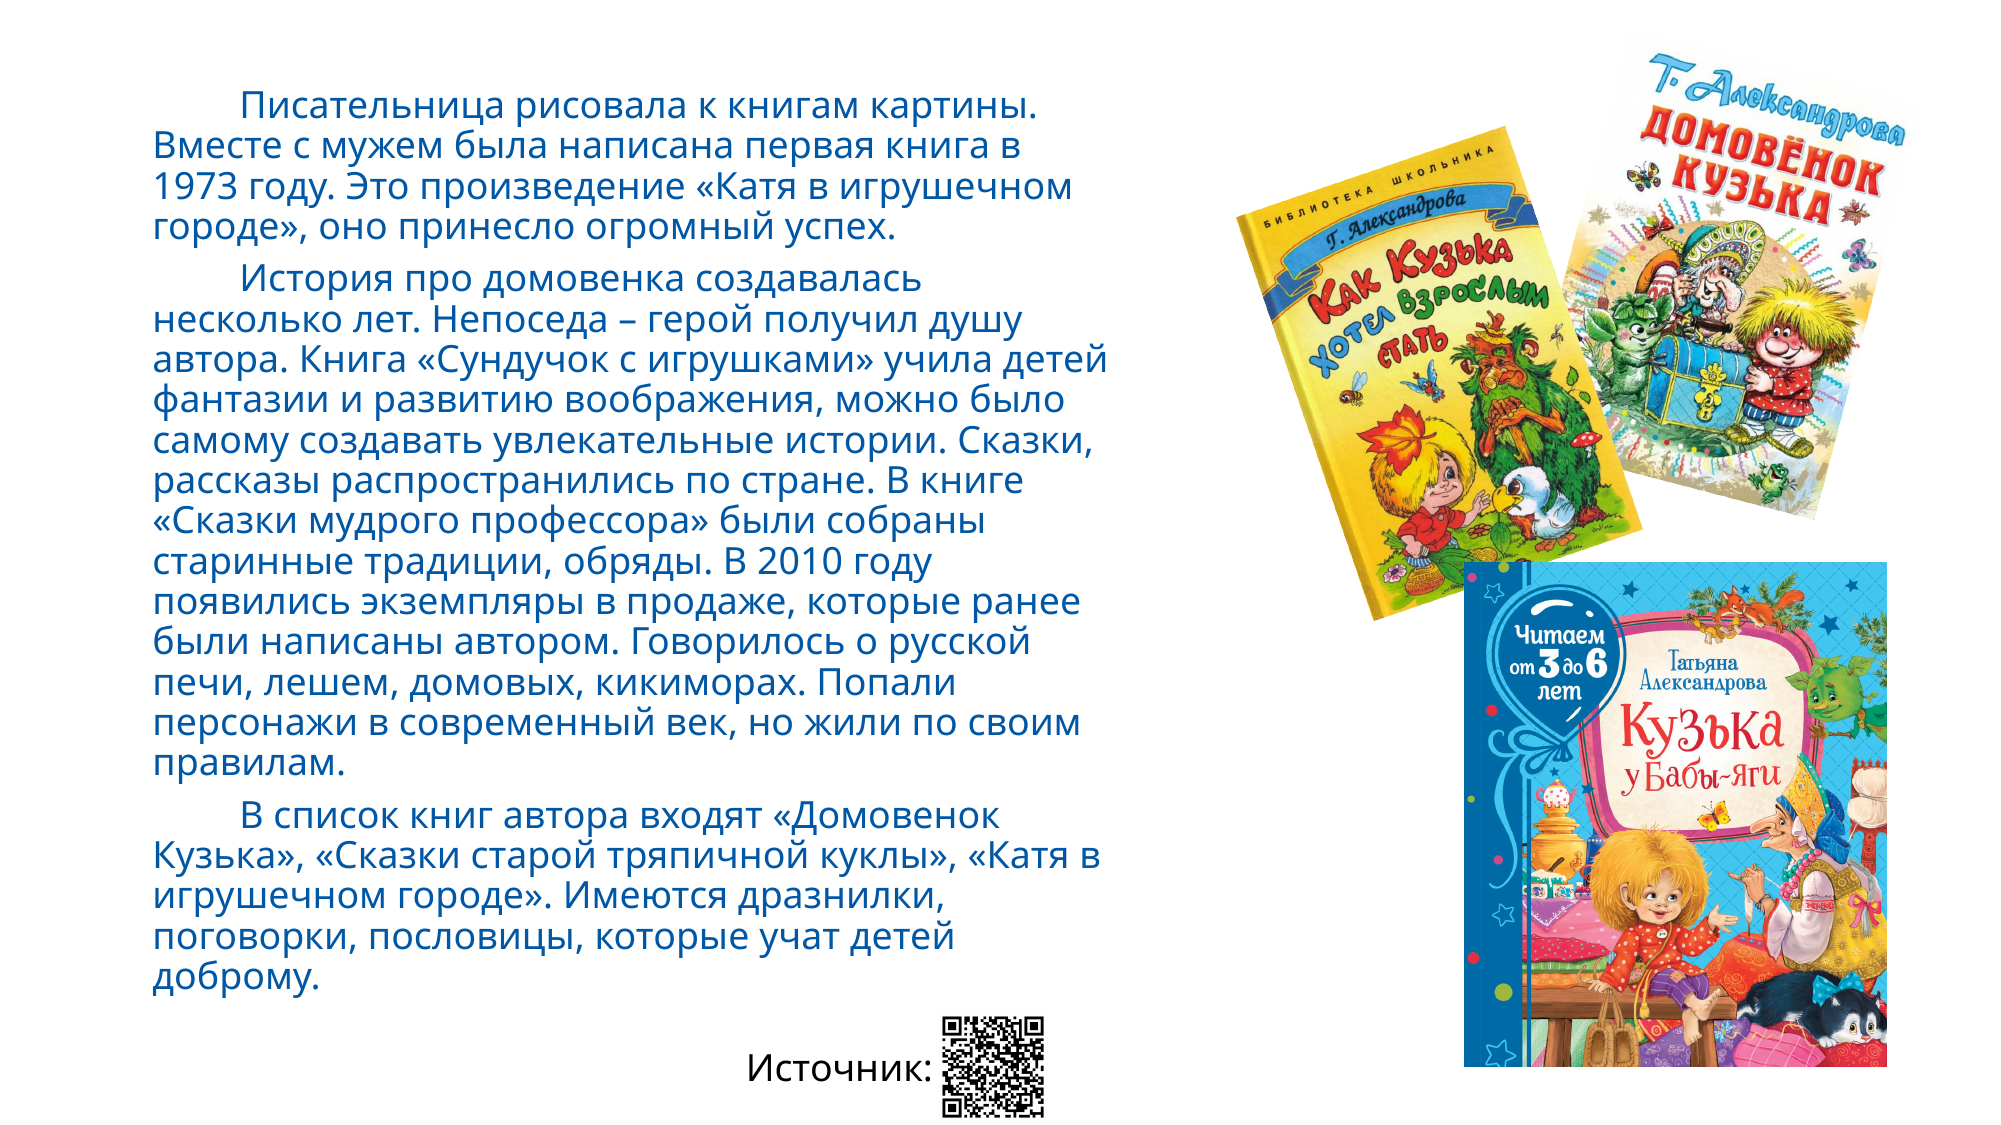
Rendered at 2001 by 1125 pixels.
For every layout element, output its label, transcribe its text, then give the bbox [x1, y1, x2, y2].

text_box Источник: [731, 1036, 936, 1097]
list Писательница рисовала к книгам картины. Вместе с мужем была написана первая книга в 1973 году. Это произведение «Катя в игрушечном городе», оно принесло огромный успех. История про домовенка создавалась несколько лет. Непоседа – герой получил душу автора. Книга «Сундучок с игрушками» учила детей фантазии и развитию воображения, можно было самому создавать увлекательные истории. Сказки, рассказы распространились по стране. В книге «Сказки мудрого профессора» были собраны старинные традиции, обряды. В 2010 году появились экземпляры в продаже, которые ранее были написаны автором. Говорилось о русской печи, лешем, домовых, кикиморах. Попали персонажи в современный век, но жили по своим правилам. В список книг автора входят «Домовенок Кузька», «Сказки старой тряпичной куклы», «Катя в игрушечном городе». Имеются дразнилки, поговорки, пословицы, которые учат детей доброму. [137, 78, 1126, 1014]
picture [936, 1010, 1050, 1124]
picture [1488, 589, 1498, 597]
picture [1236, 26, 1923, 1068]
